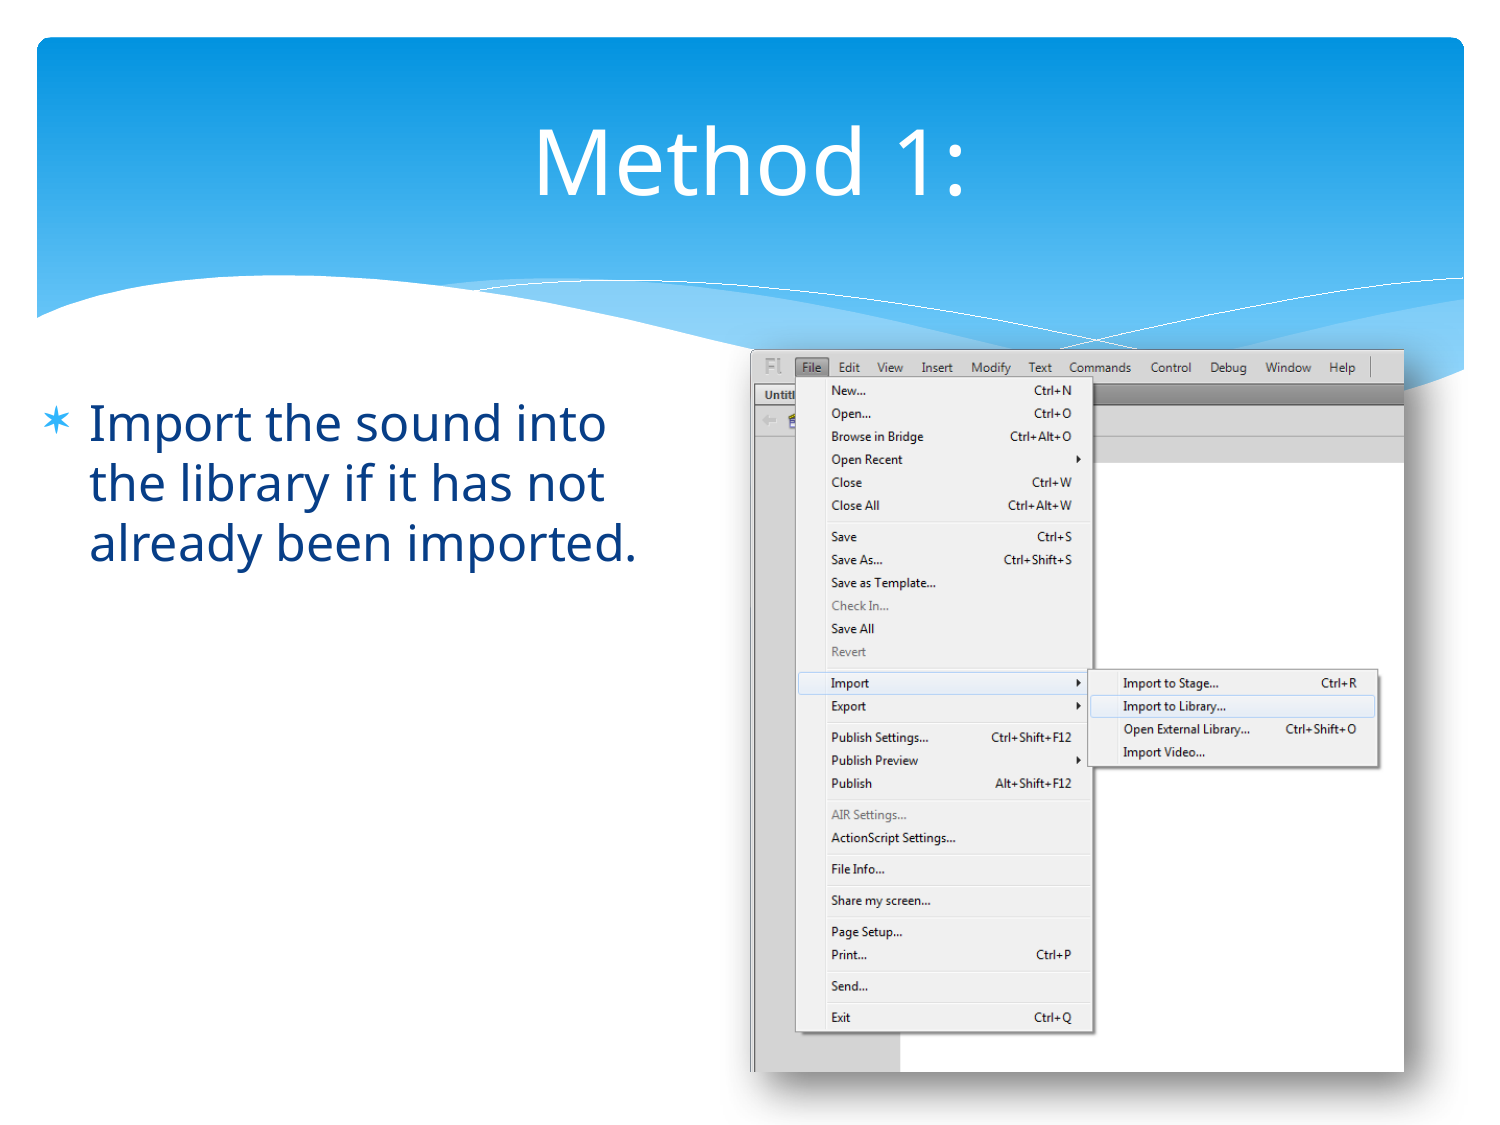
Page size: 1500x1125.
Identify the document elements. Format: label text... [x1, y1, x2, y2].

title Method 1: [75, 55, 1425, 261]
picture [749, 349, 1405, 1073]
list Import the sound into the library if it has not already been imported. [29, 314, 690, 881]
